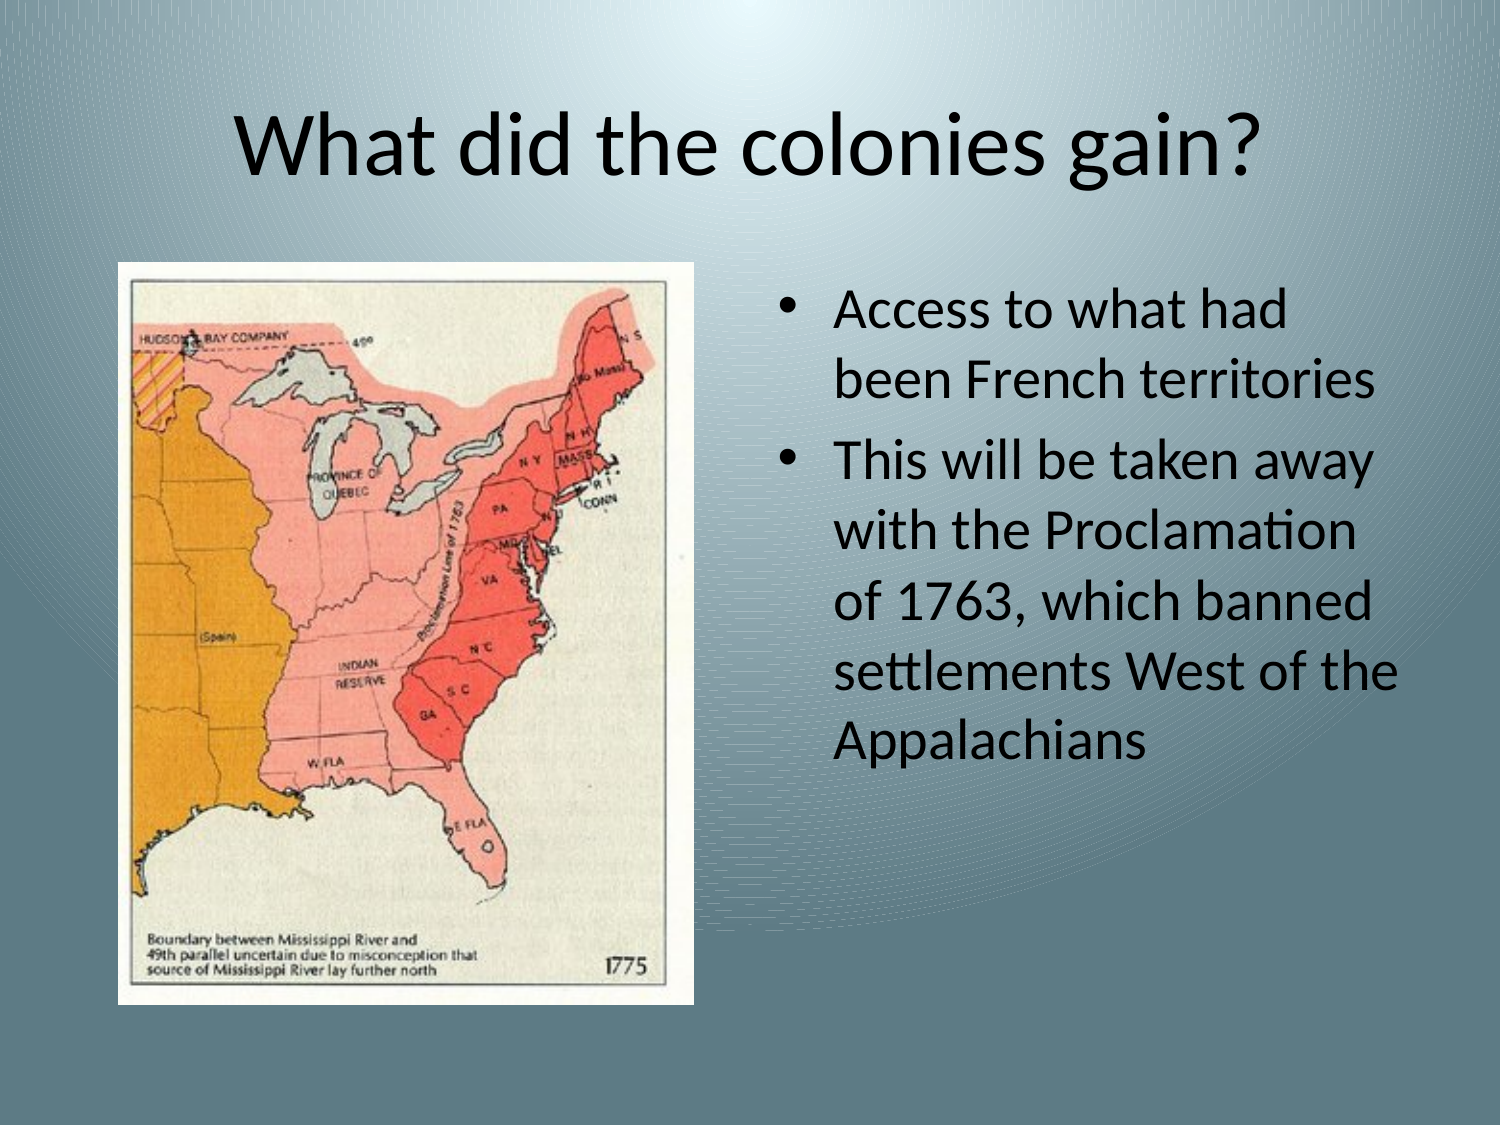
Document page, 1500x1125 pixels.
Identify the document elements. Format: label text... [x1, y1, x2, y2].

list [74, 262, 738, 1006]
title What did the colonies gain? [75, 45, 1425, 233]
list Access to what had been French territories This will be taken away with the Proclamation of 1763, which banned settlements West of the Appalachians [762, 262, 1425, 1005]
